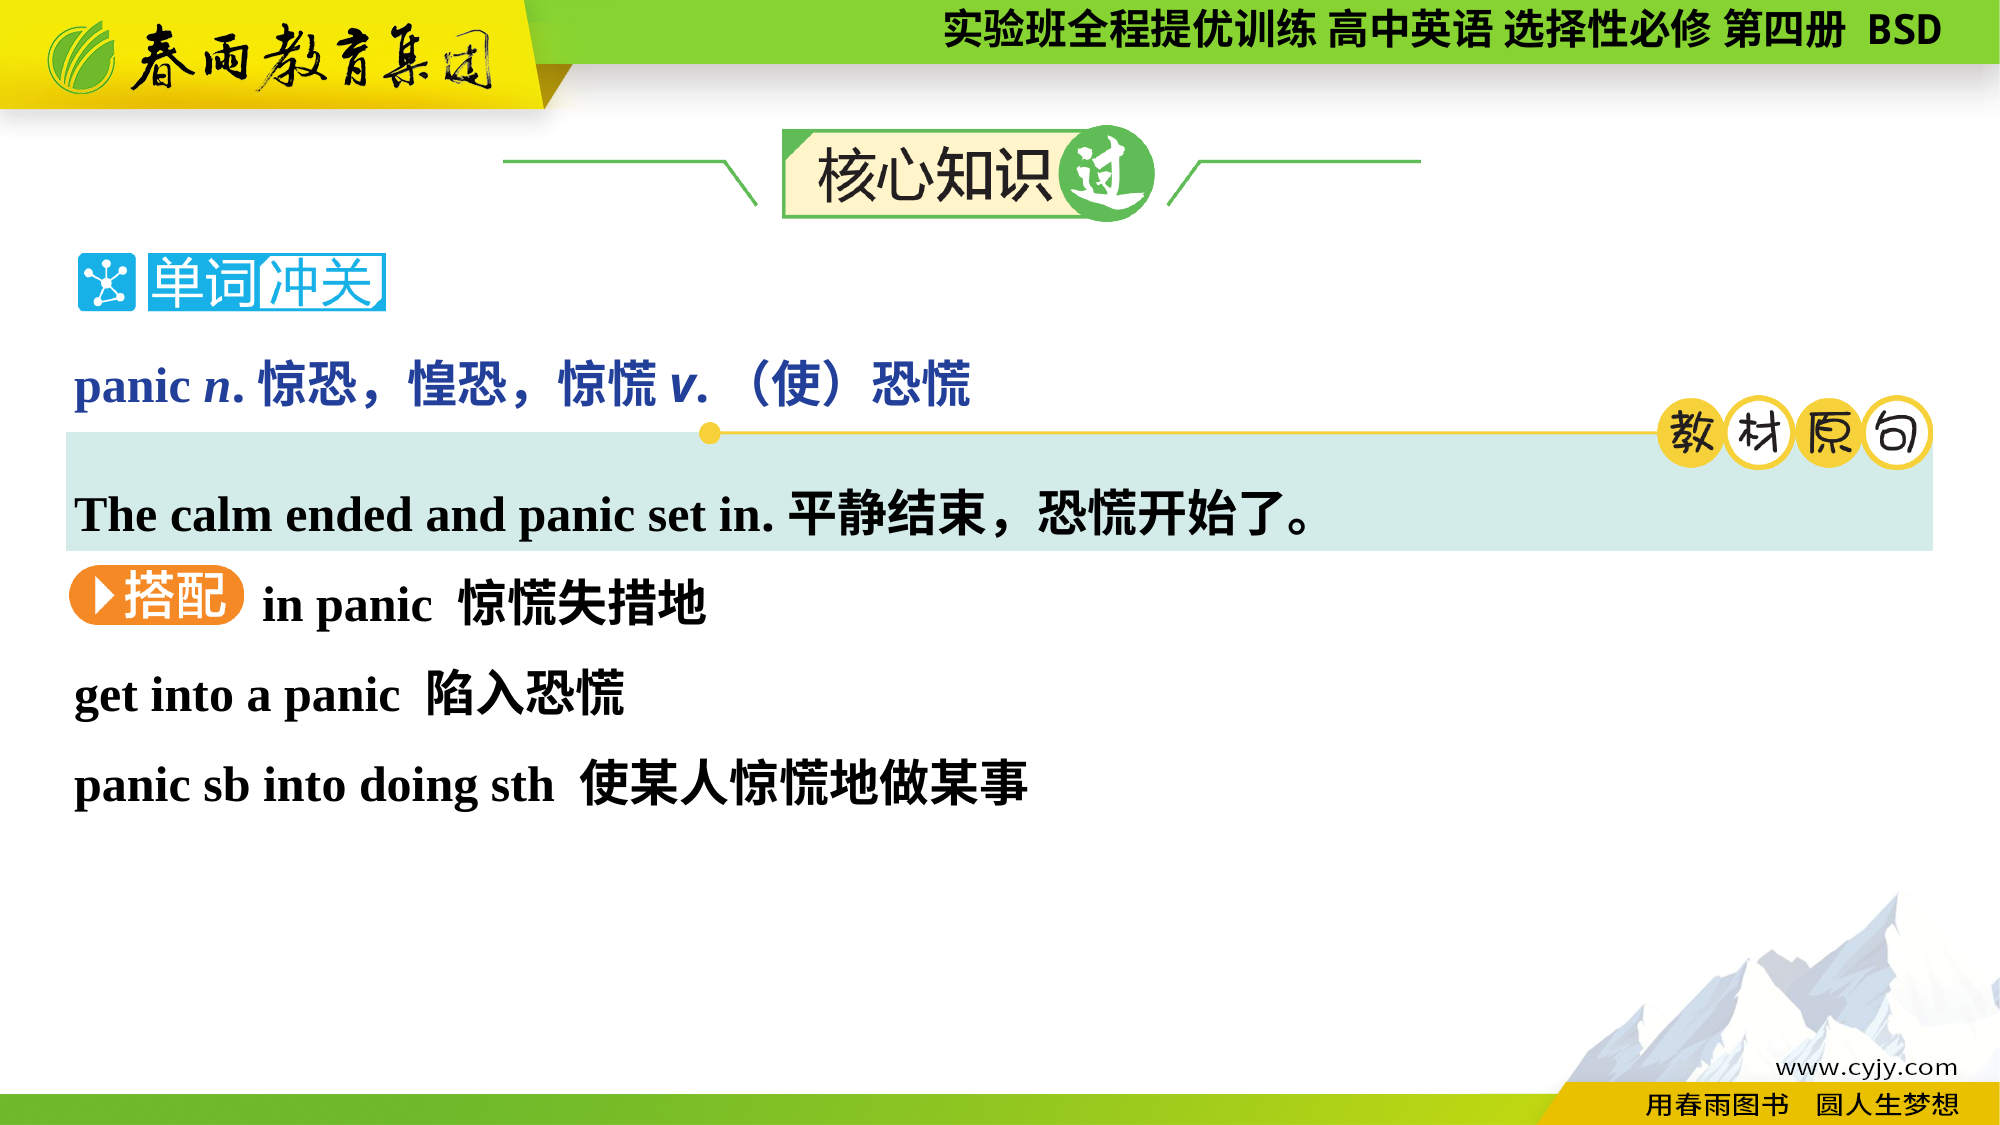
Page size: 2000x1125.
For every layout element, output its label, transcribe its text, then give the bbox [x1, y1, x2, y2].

picture [0, 0, 2000, 1125]
list panic n.惊恐，惶恐，惊慌v.（使）恐慌 The calm ended and panic set in.平静结束，恐慌开始了。 in panic 惊慌失措地 get into a panic 陷入恐慌 panic sb into doing sth 使某人惊慌地做某事 [59, 314, 1944, 824]
